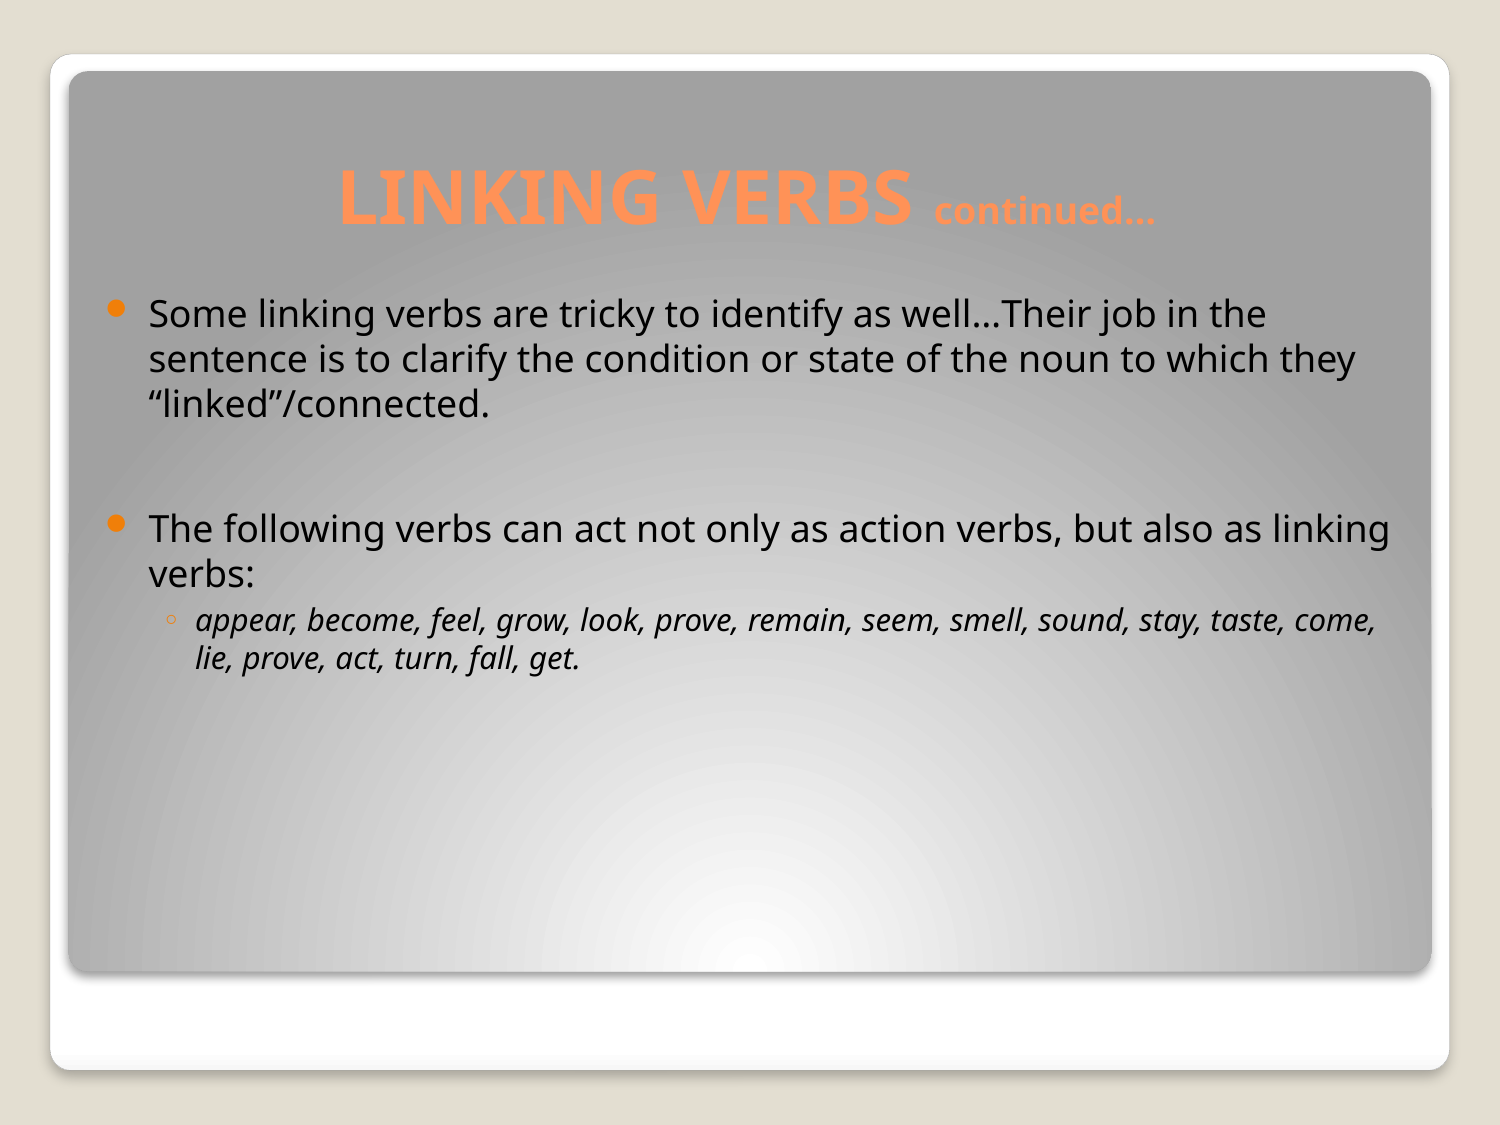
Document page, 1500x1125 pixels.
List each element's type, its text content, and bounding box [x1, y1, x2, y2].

list Some linking verbs are tricky to identify as well…Their job in the sentence is to clarify the condition or state of the noun to which they “linked”/connected. The following verbs can act not only as action verbs, but also as linking verbs: appear, become, feel, grow, look, prove, remain, seem, smell, sound, stay, taste, come, lie, prove, act, turn, fall, get. [75, 275, 1418, 962]
title LINKING VERBS continued… [75, 75, 1418, 248]
